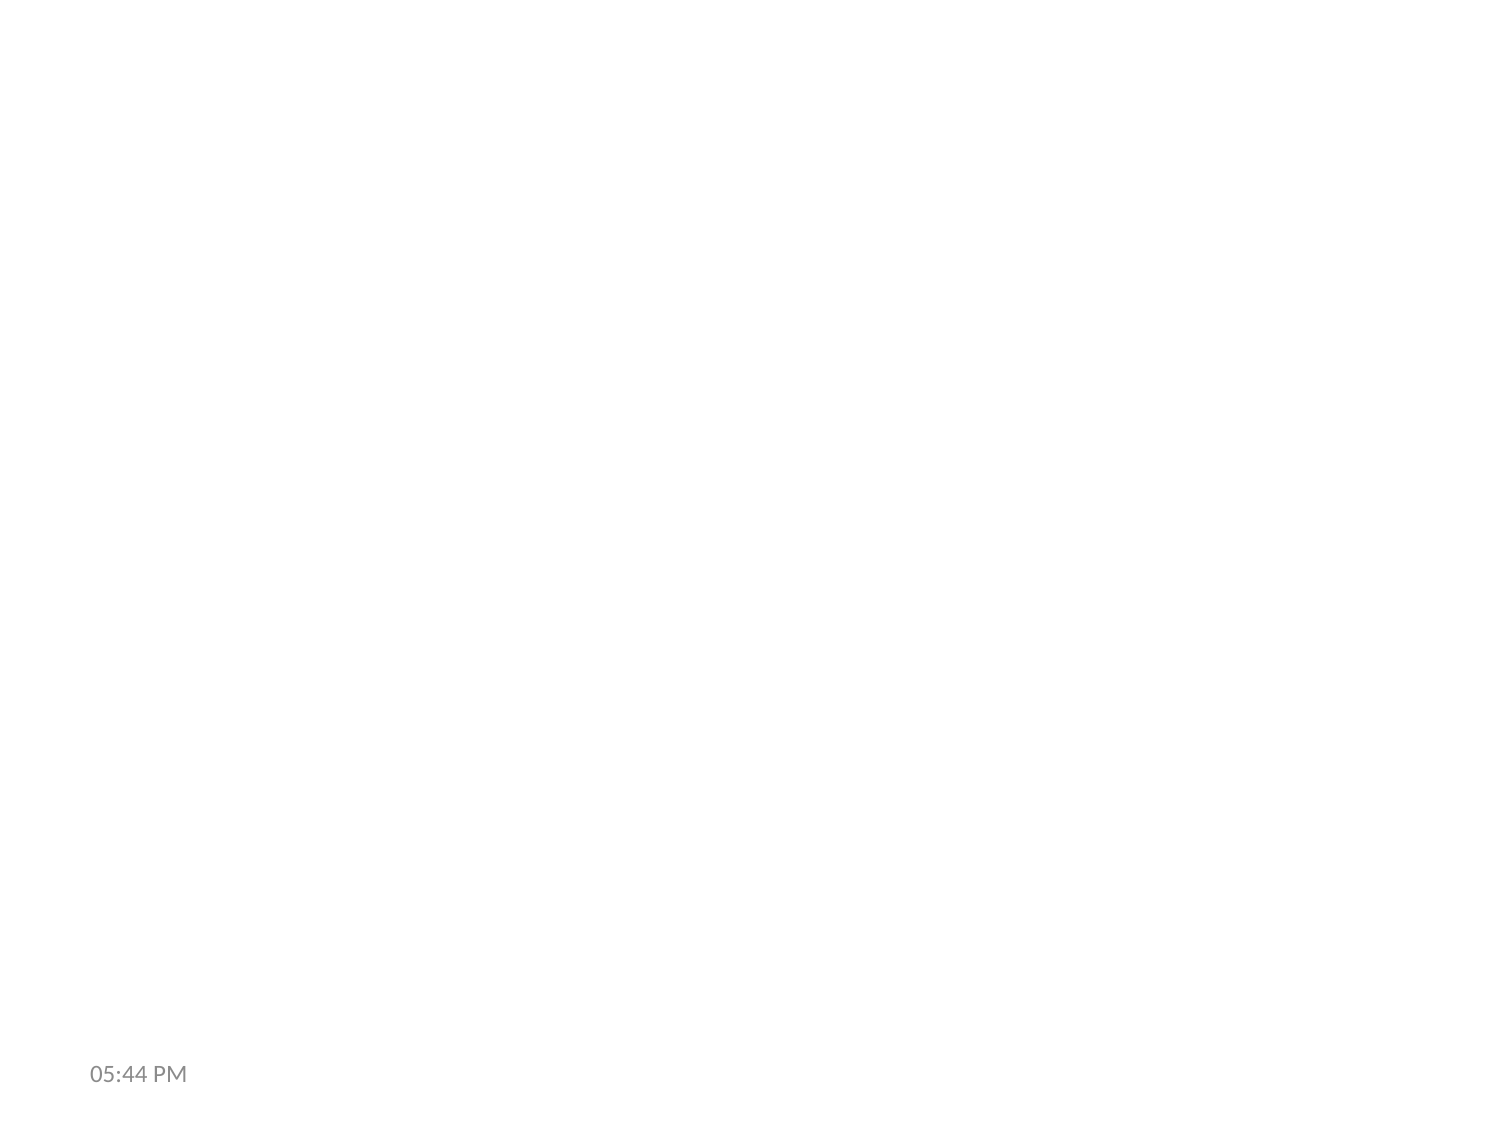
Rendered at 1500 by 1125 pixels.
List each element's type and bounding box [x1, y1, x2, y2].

slide_number [75, 1042, 425, 1103]
